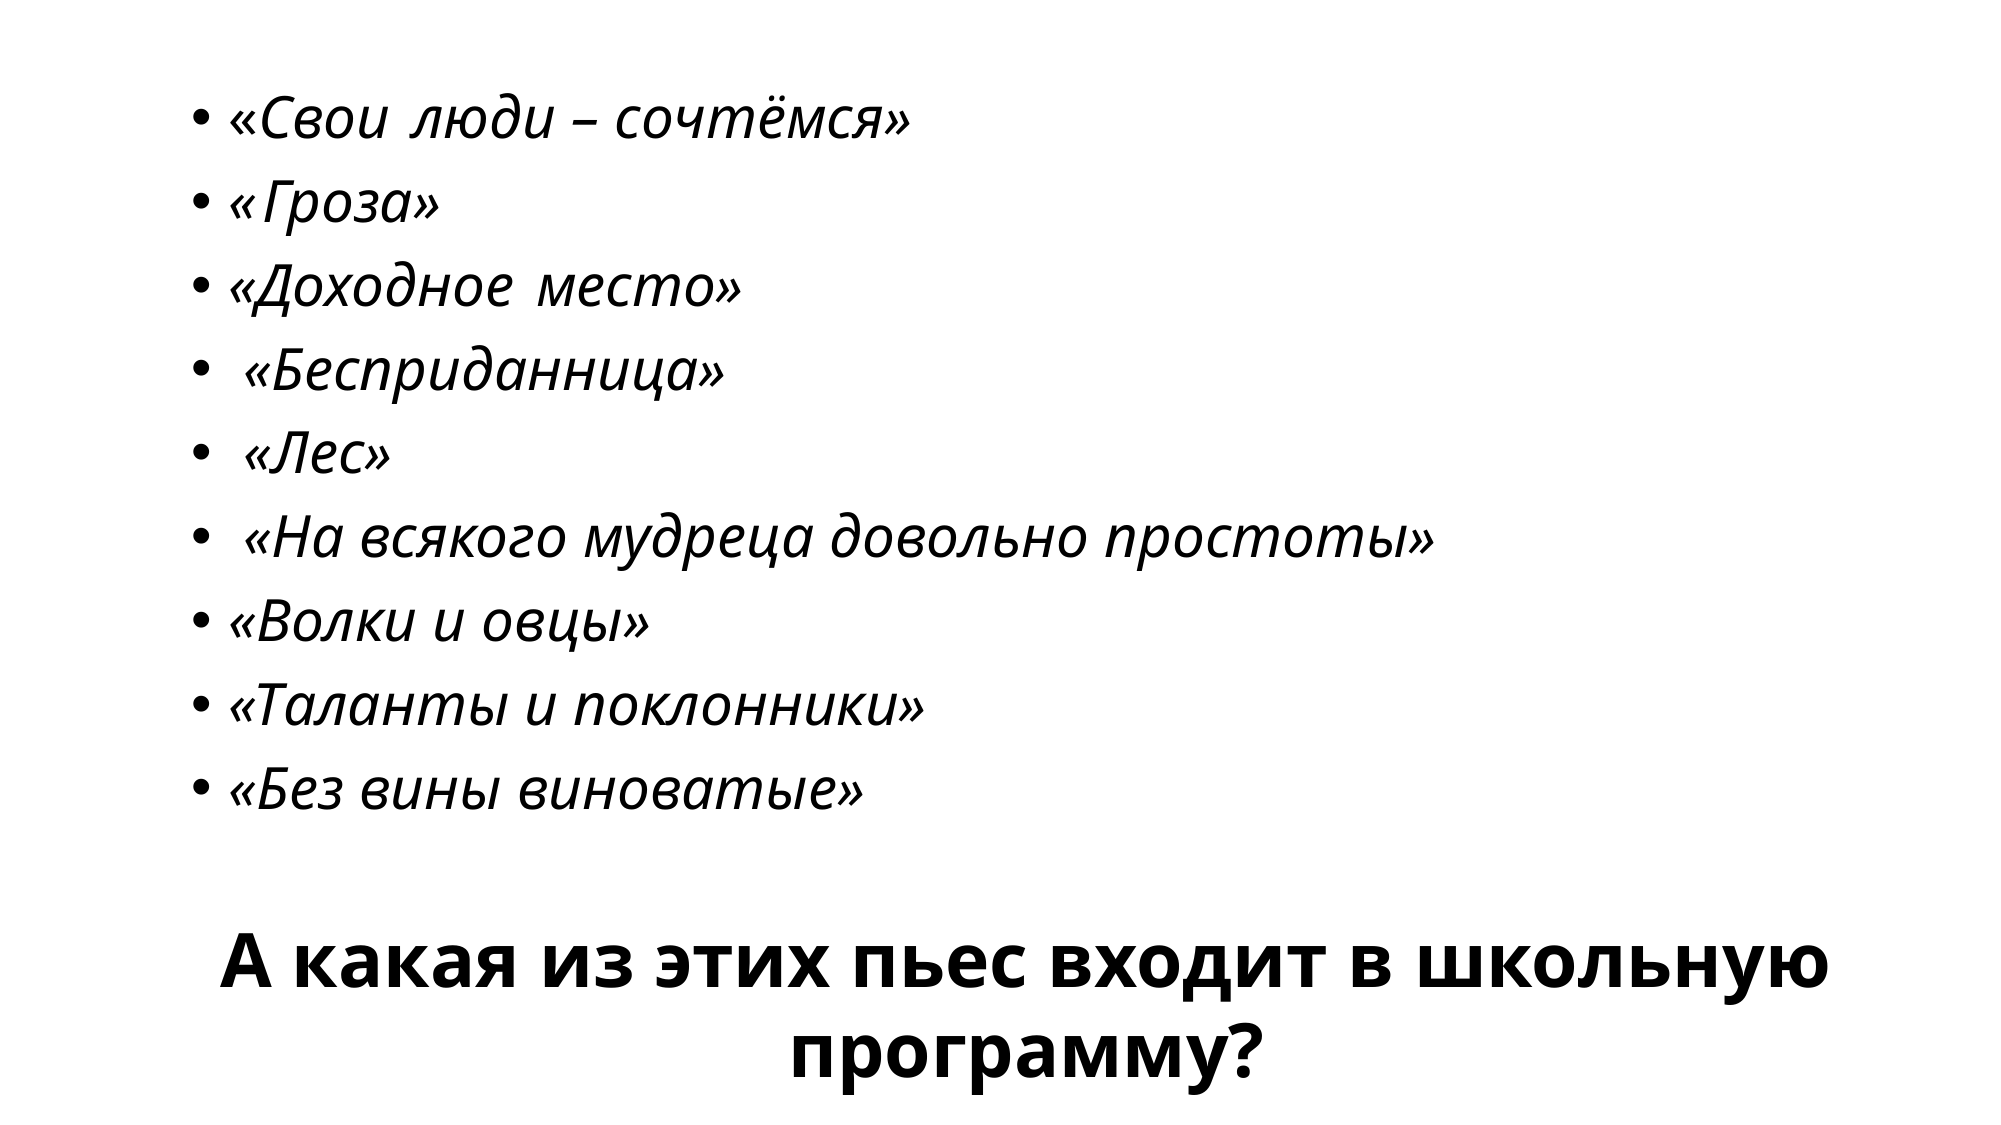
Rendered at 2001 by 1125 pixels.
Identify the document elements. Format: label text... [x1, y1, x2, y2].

text_box А какая из этих пьес входит в школьную программу? [66, 905, 1987, 1100]
list «Свои люди – сочтёмся» «Гроза» «Доходное место» «Бесприданница» «Лес» «На всякого мудреца довольно простоты» «Волки и овцы» «Таланты и поклонники» «Без вины виноватые» [176, 80, 1901, 854]
